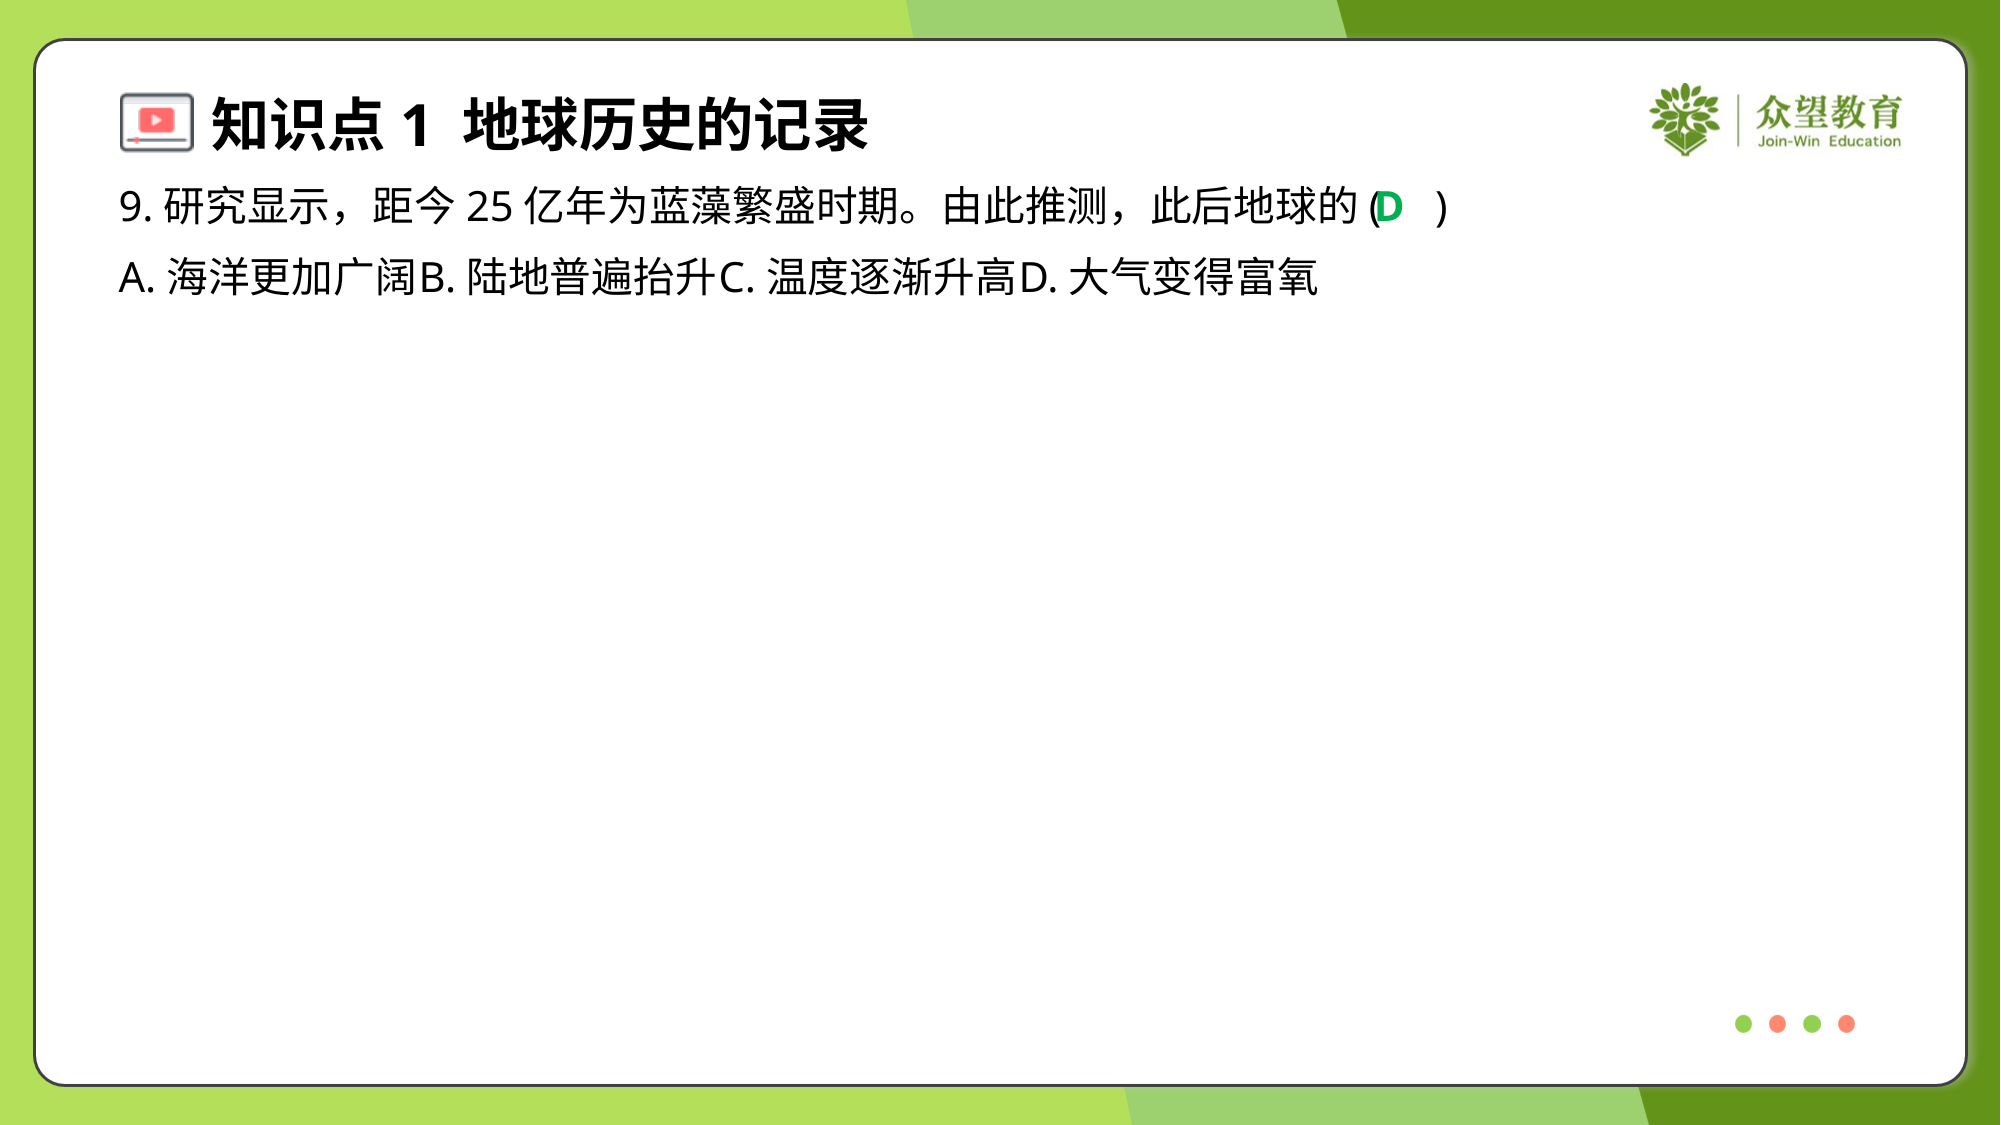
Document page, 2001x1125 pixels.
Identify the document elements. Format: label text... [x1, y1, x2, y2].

text_box A.海洋更加广阔 B.陆地普遍抬升 C.温度逐渐升高 D.大气变得富氧 [118, 229, 1883, 301]
picture [0, 0, 2000, 1125]
text_box D [1357, 158, 1421, 229]
text_box 9.研究显示，距今25亿年为蓝藻繁盛时期。由此推测，此后地球的( ) [118, 158, 1357, 229]
text_box 9.研究显示，距今25亿年为蓝藻繁盛时期。由此推测，此后地球的( ) [1421, 158, 1883, 229]
